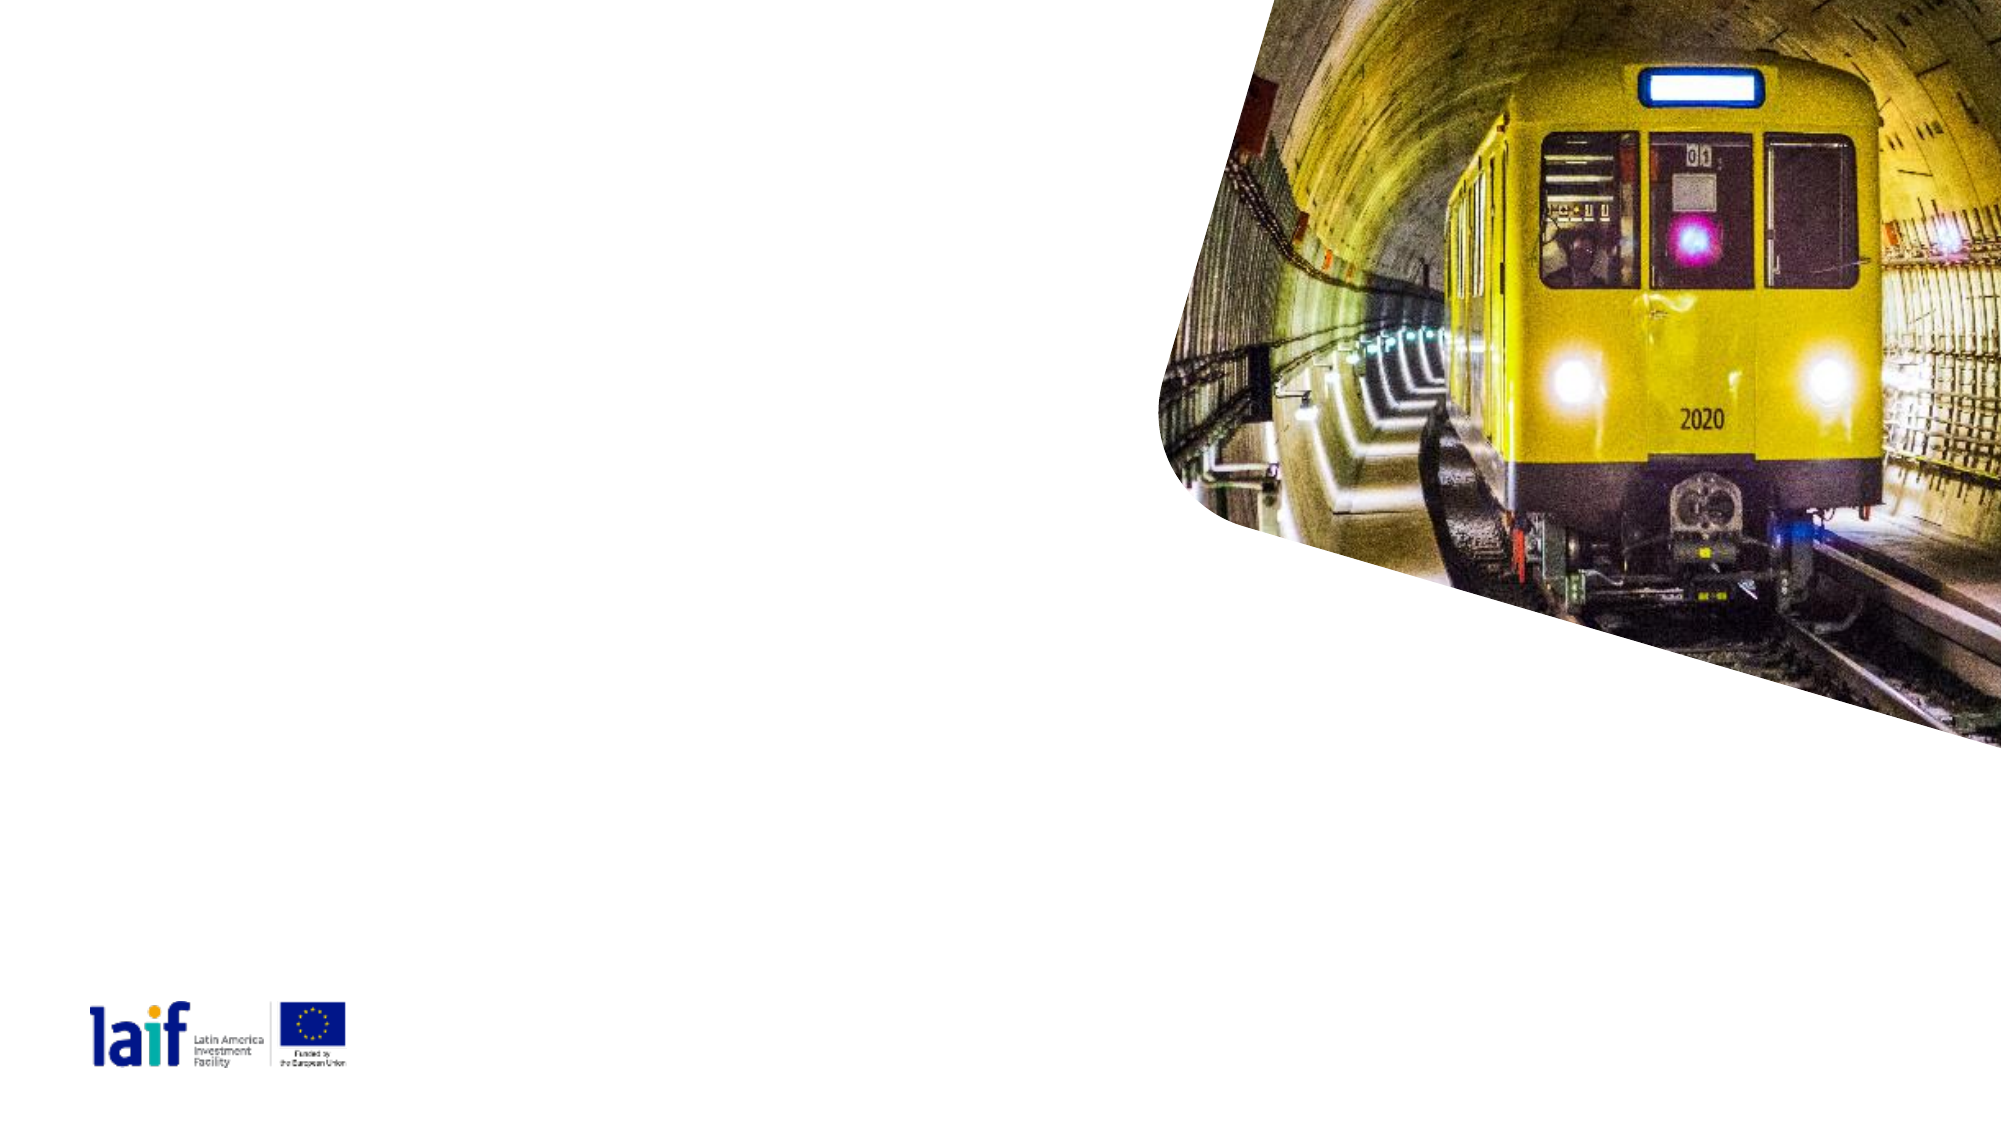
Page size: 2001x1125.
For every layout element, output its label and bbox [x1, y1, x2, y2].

text_box [1156, 0, 2000, 751]
picture [90, 1001, 347, 1068]
